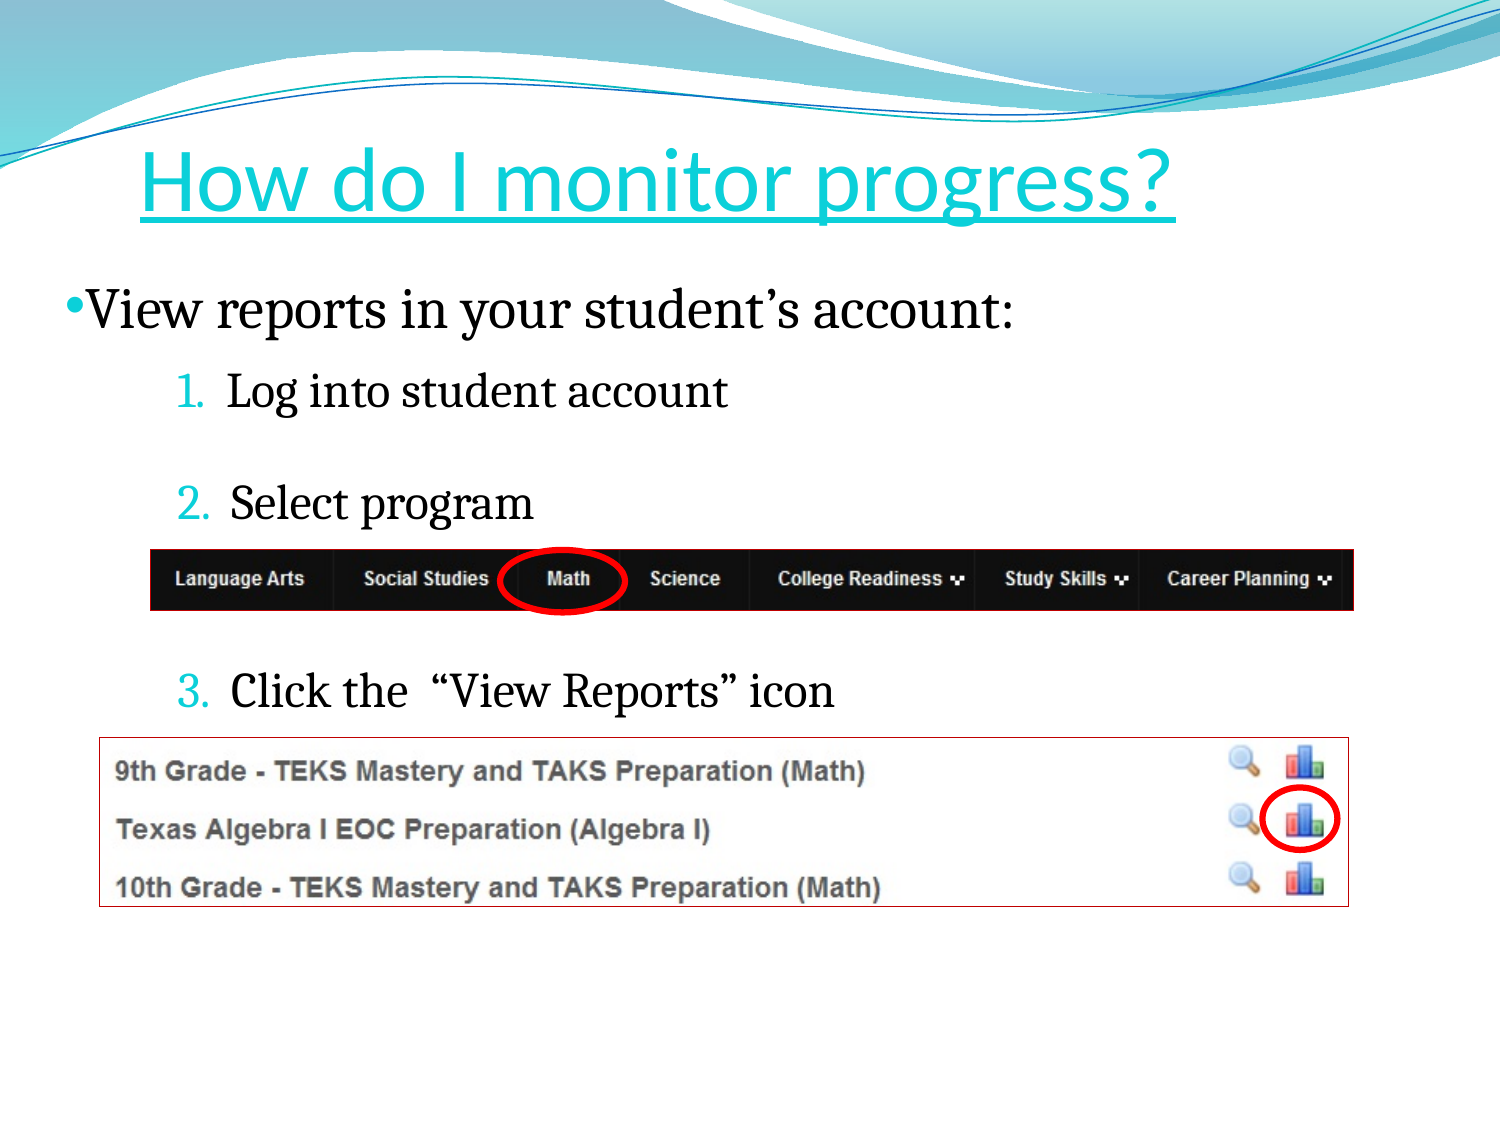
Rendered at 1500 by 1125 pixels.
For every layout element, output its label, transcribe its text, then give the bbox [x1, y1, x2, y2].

text_box 1. Log into student account [162, 349, 788, 425]
text_box 2. Select program [162, 462, 788, 538]
text_box 3. Click the “View Reports” icon [162, 649, 988, 725]
text_box View reports in your student’s account: [49, 262, 1188, 348]
picture [99, 737, 1349, 907]
picture [149, 549, 1354, 612]
text_box How do I monitor progress? [124, 112, 1325, 300]
